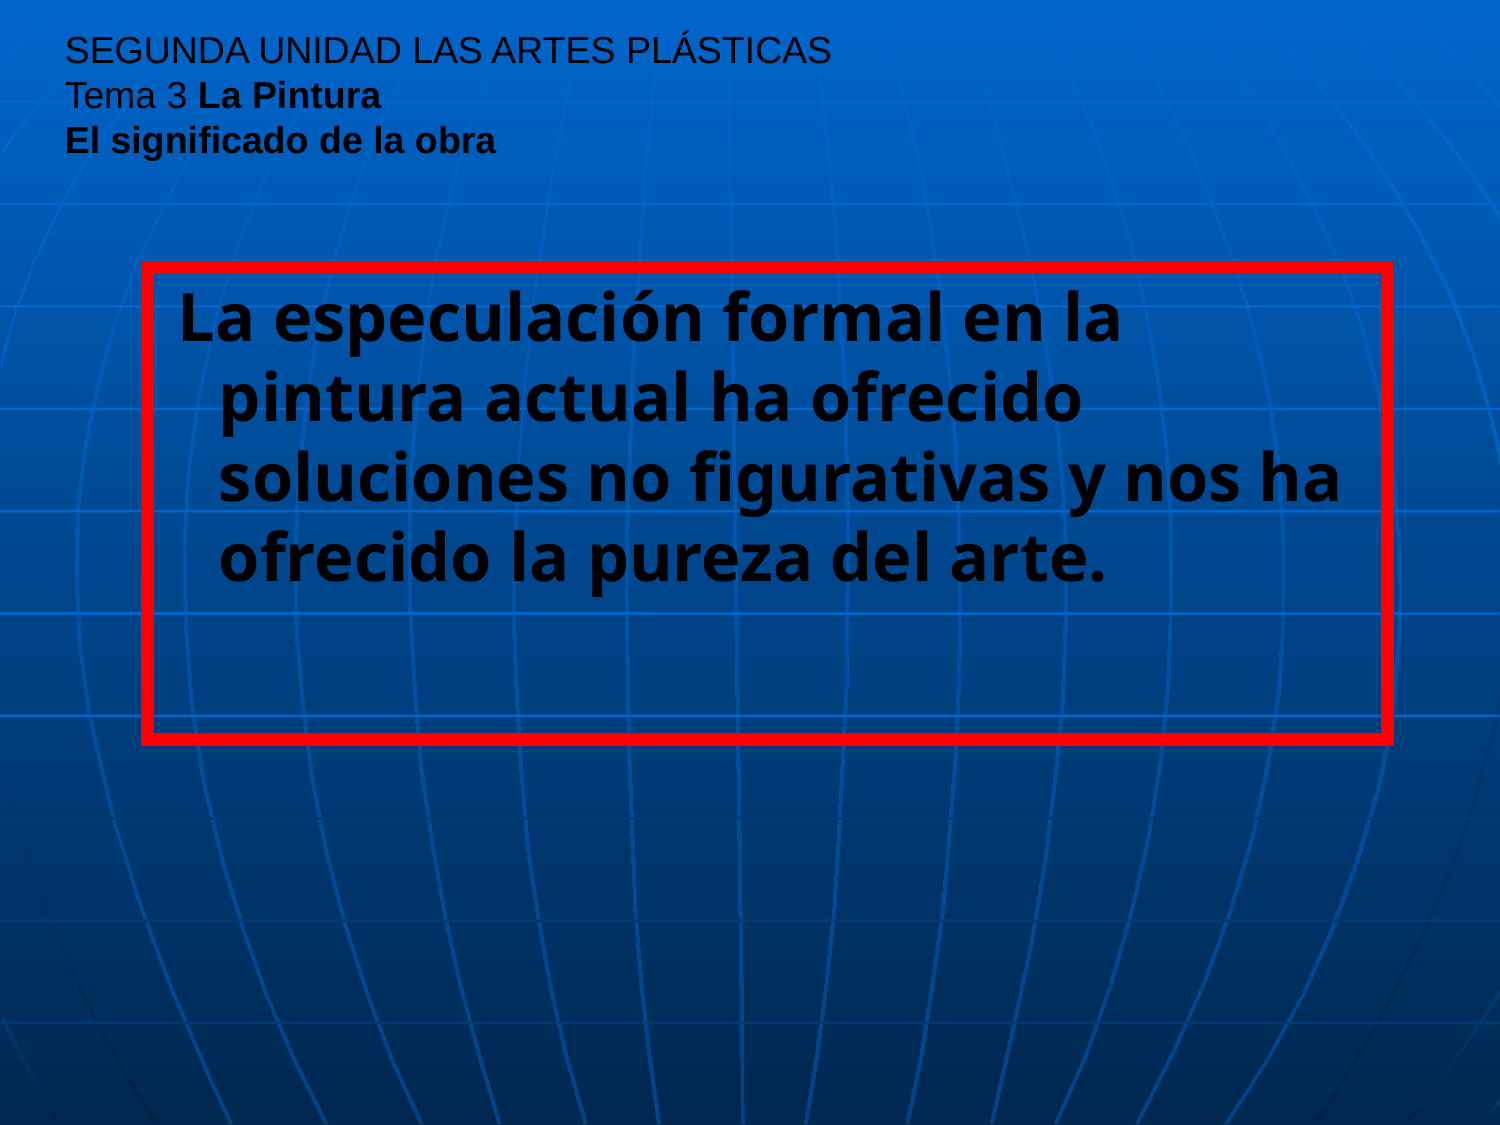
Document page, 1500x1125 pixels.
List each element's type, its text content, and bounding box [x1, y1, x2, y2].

list La especulación formal en la pintura actual ha ofrecido soluciones no figurativas y nos ha ofrecido la pureza del arte. [147, 266, 1388, 740]
title SEGUNDA UNIDAD LAS ARTES PLÁSTICAS Tema 3 La Pintura El significado de la obra [29, 0, 869, 188]
